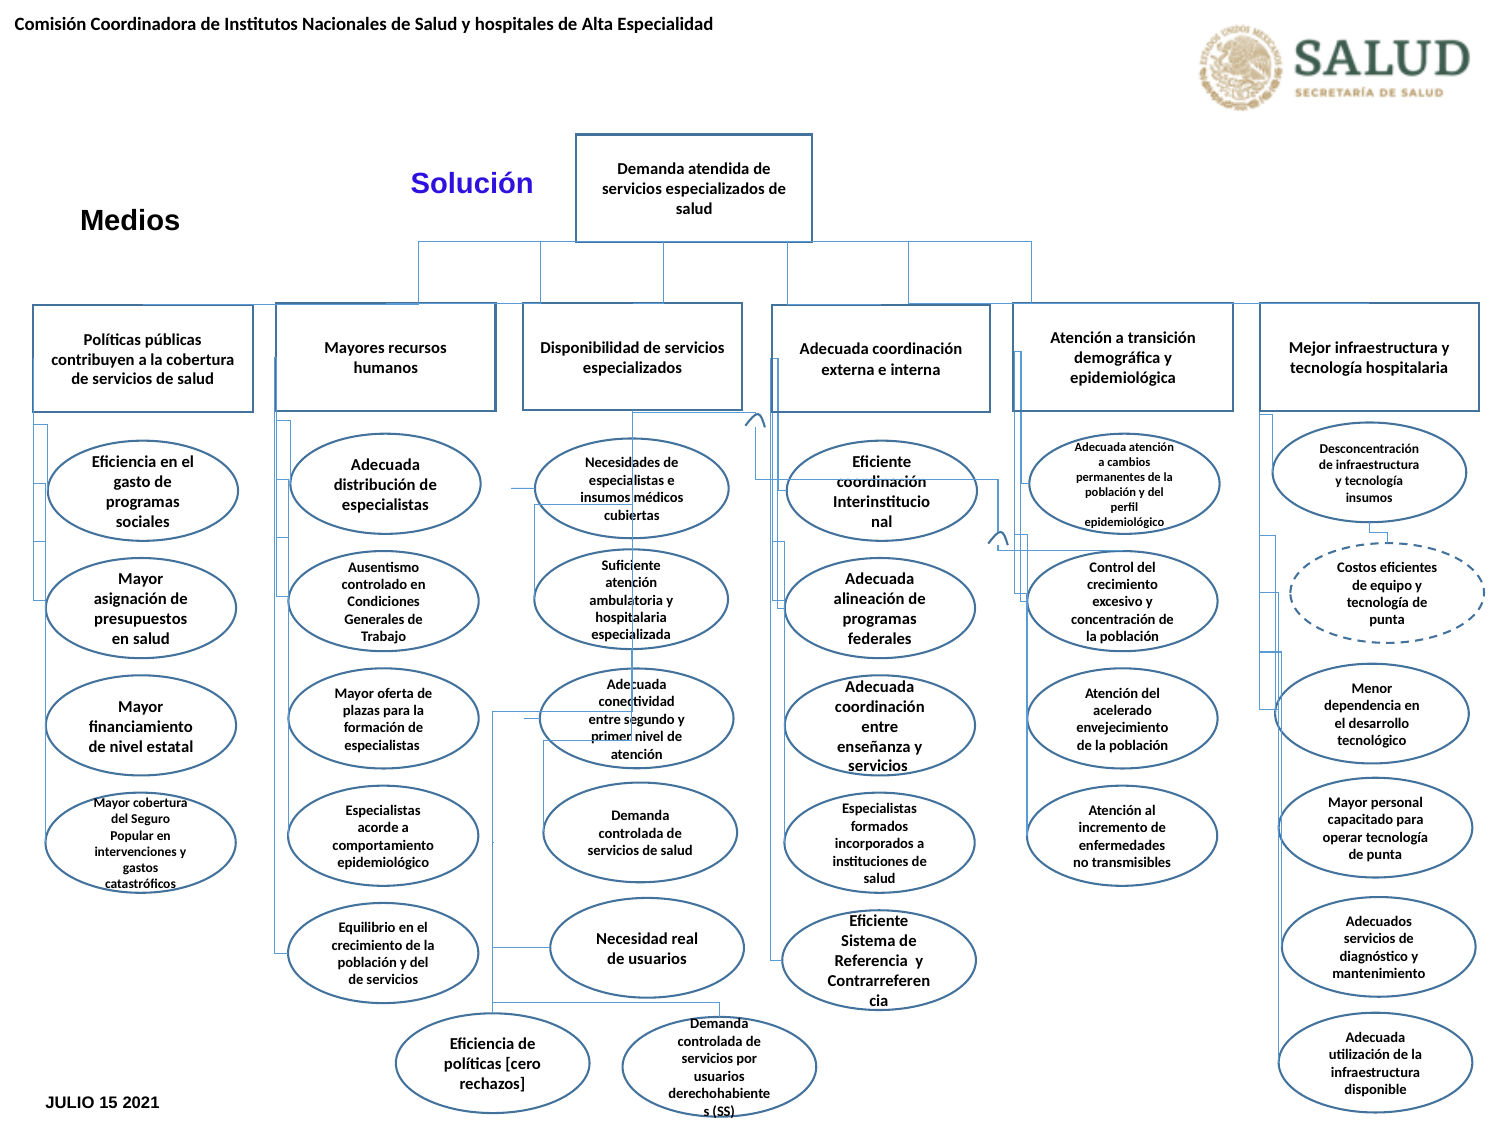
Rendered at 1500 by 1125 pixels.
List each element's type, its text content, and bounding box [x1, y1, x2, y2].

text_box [395, 1004, 817, 1117]
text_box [632, 410, 1123, 552]
text_box Comisión Coordinadora de Institutos Nacionales de Salud y hospitales de Alta Especialidad [0, 4, 1110, 44]
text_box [276, 357, 289, 954]
text_box JULIO 15 2021 [0, 1084, 360, 1120]
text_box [33, 134, 1480, 1004]
picture [1150, 4, 1495, 130]
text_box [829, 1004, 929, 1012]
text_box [1259, 357, 1485, 1113]
